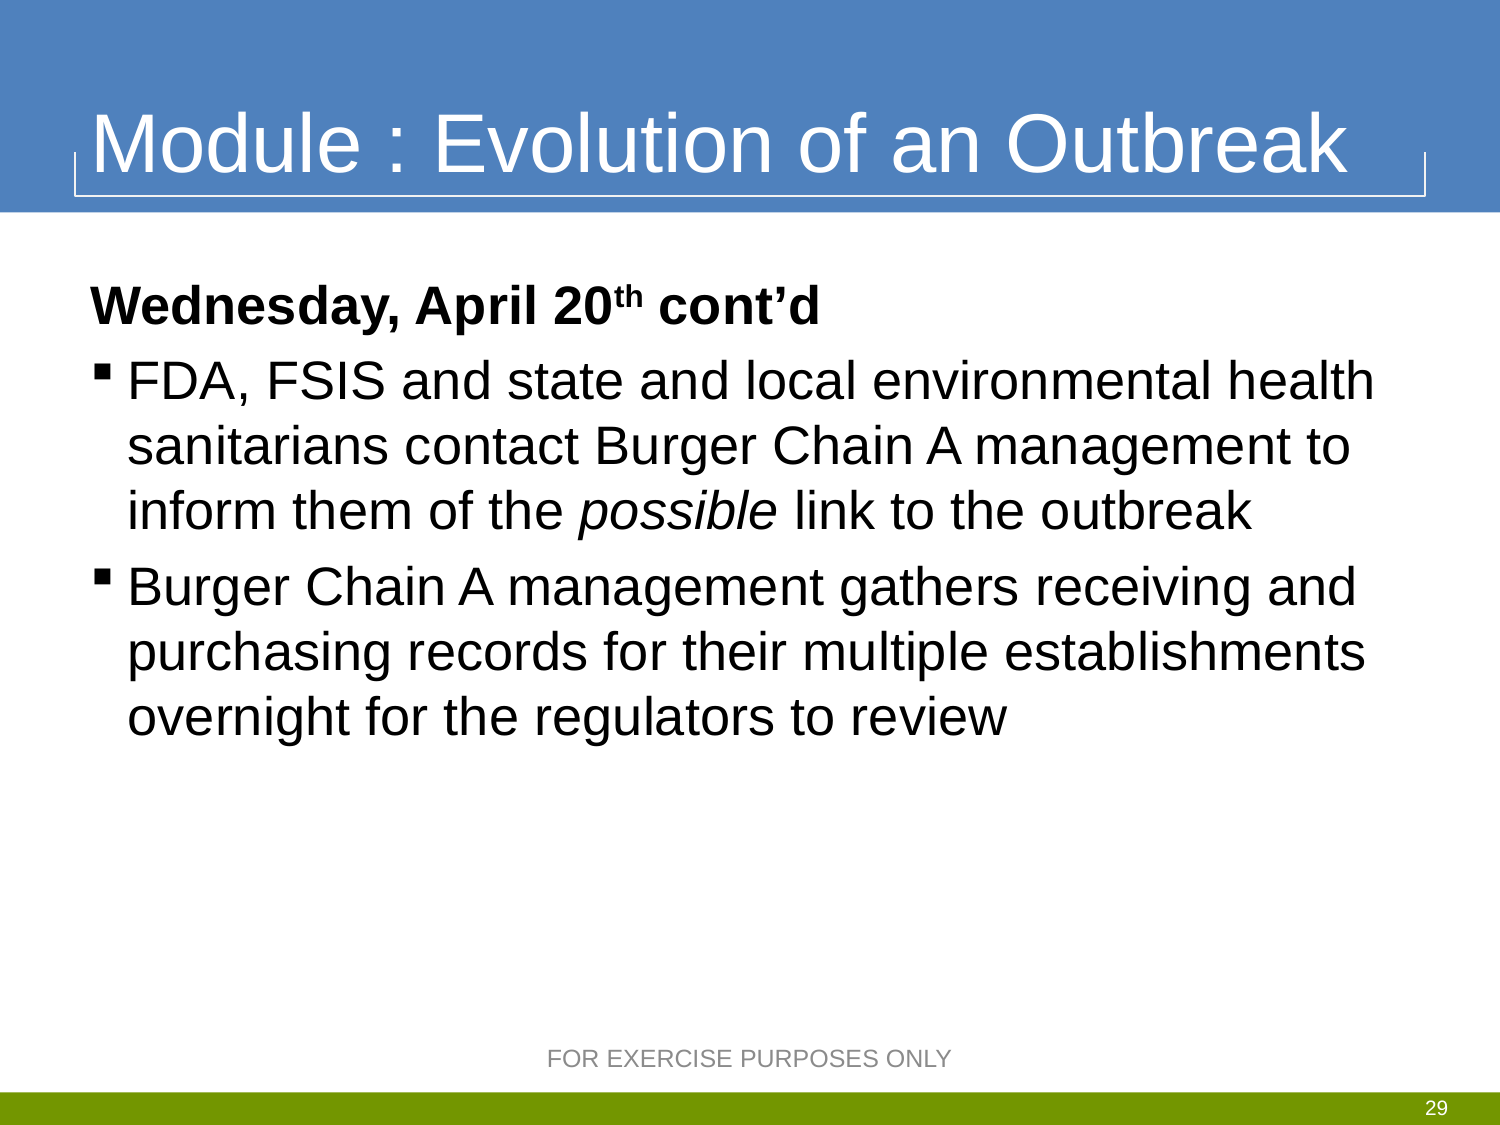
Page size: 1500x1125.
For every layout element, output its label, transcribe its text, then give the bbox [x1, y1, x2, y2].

footer FOR EXERCISE PURPOSES ONLY [512, 1042, 988, 1103]
list Wednesday, April 20th cont’d FDA, FSIS and state and local environmental health sanitarians contact Burger Chain A management to inform them of the possible link to the outbreak Burger Chain A management gathers receiving and purchasing records for their multiple establishments overnight for the regulators to review [74, 262, 1426, 1006]
title Module : Evolution of an Outbreak [74, 44, 1426, 233]
